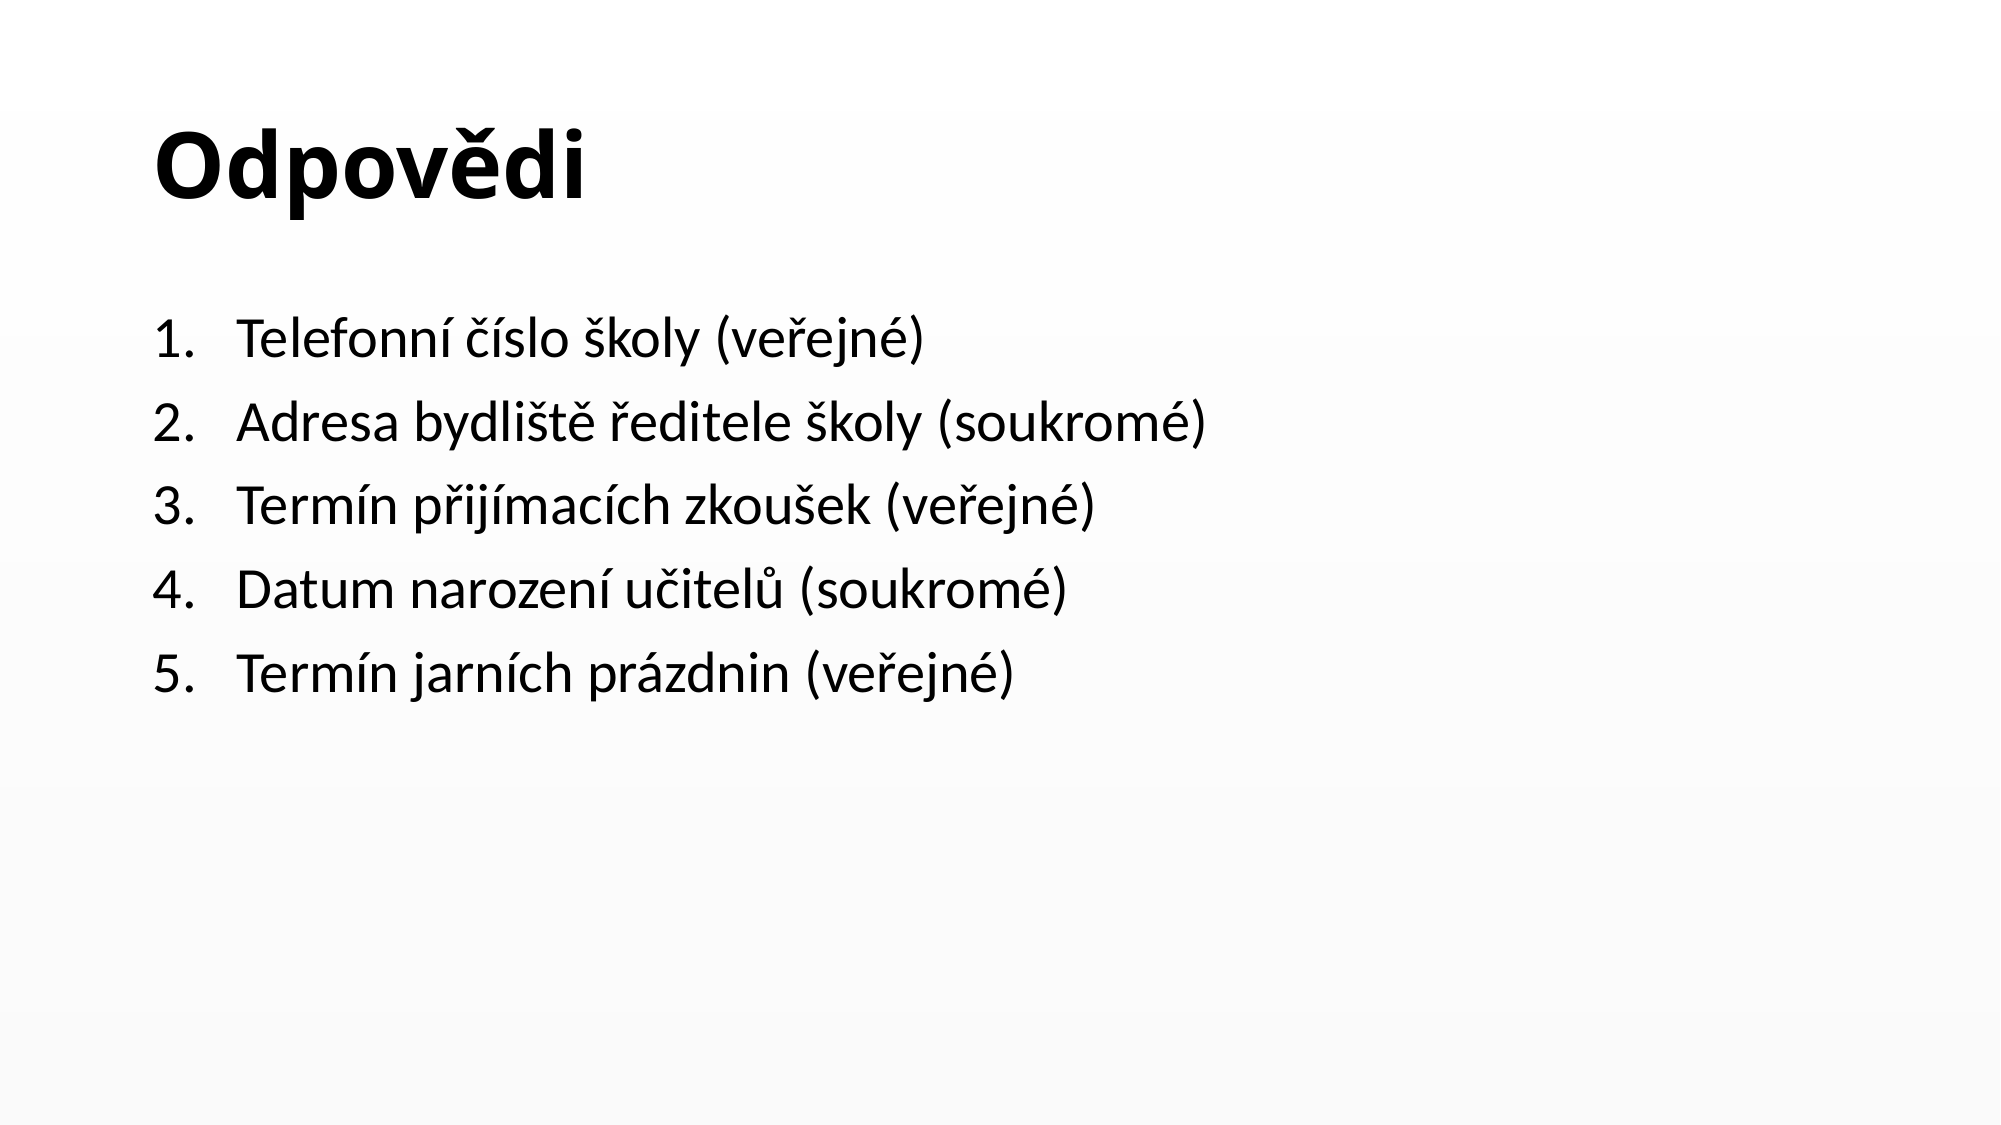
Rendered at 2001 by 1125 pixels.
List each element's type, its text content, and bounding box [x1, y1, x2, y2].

title Odpovědi [137, 59, 1863, 278]
list Telefonní číslo školy (veřejné) Adresa bydliště ředitele školy (soukromé) Termín přijímacích zkoušek (veřejné) Datum narození učitelů (soukromé) Termín jarních prázdnin (veřejné) [137, 299, 1863, 1014]
